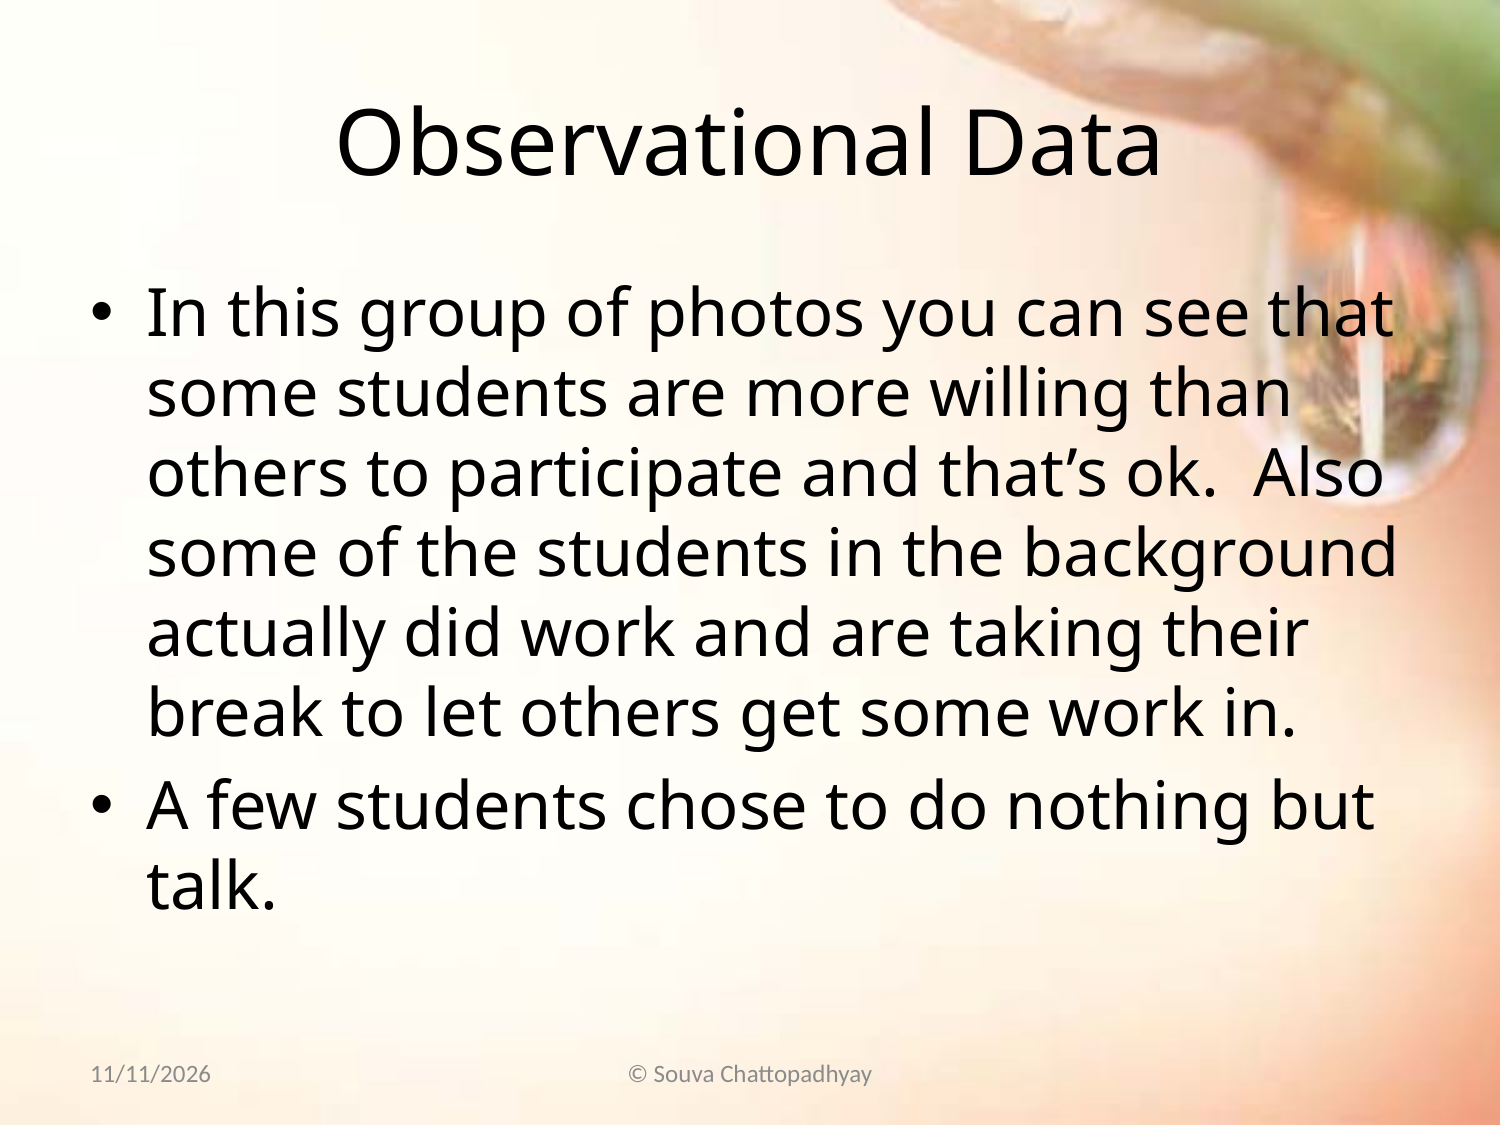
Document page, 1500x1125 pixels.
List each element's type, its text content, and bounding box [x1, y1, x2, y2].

picture [0, 0, 1500, 1125]
footer © Souva Chattopadhyay [512, 1042, 988, 1103]
list In this group of photos you can see that some students are more willing than others to participate and that’s ok. Also some of the students in the background actually did work and are taking their break to let others get some work in. A few students chose to do nothing but talk. [75, 262, 1425, 1005]
title Observational Data [75, 45, 1425, 233]
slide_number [75, 1042, 425, 1103]
